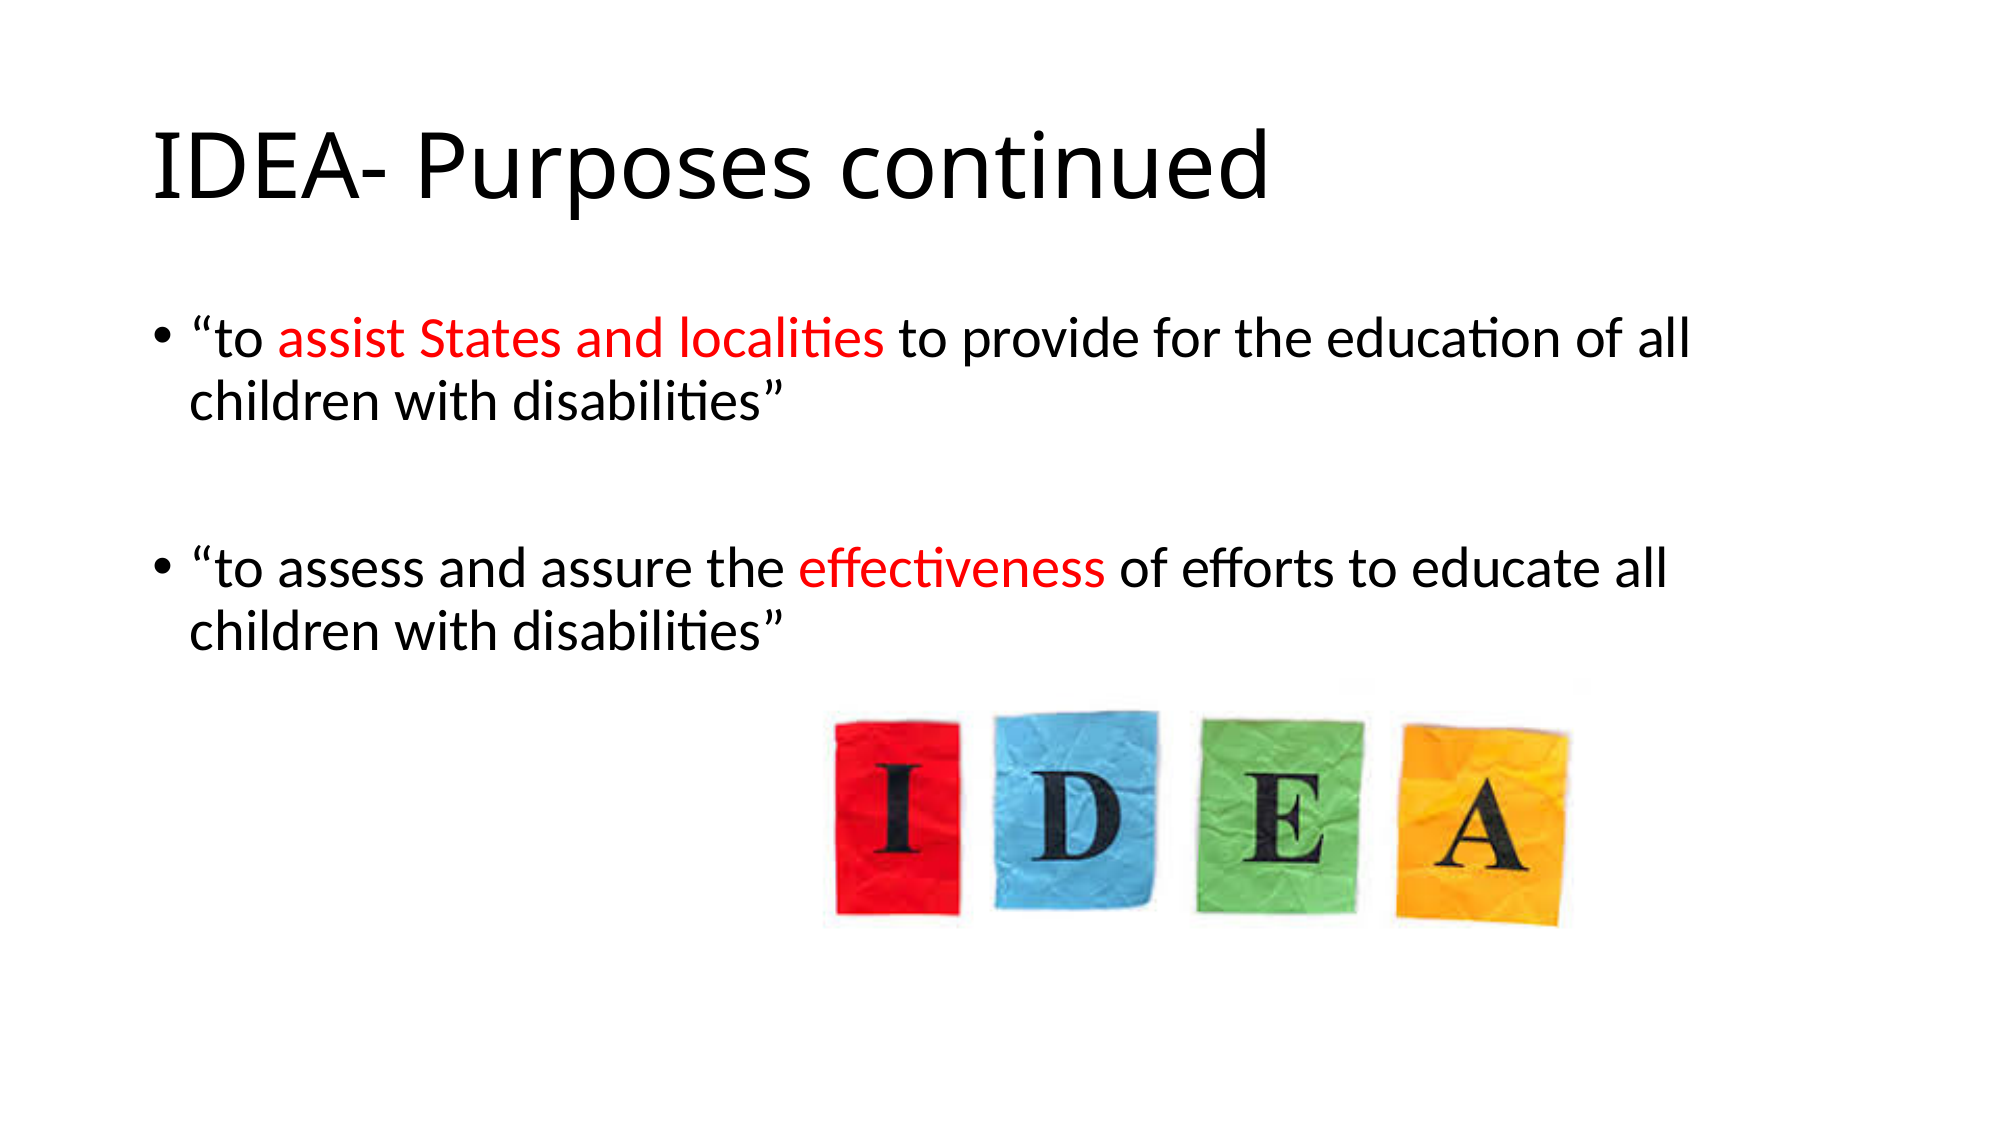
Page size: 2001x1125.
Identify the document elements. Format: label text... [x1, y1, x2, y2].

picture [807, 678, 1591, 958]
title IDEA- Purposes continued [137, 59, 1863, 278]
list “to assist States and localities to provide for the education of all children with disabilities” “to assess and assure the effectiveness of efforts to educate all children with disabilities” [137, 299, 1863, 1014]
